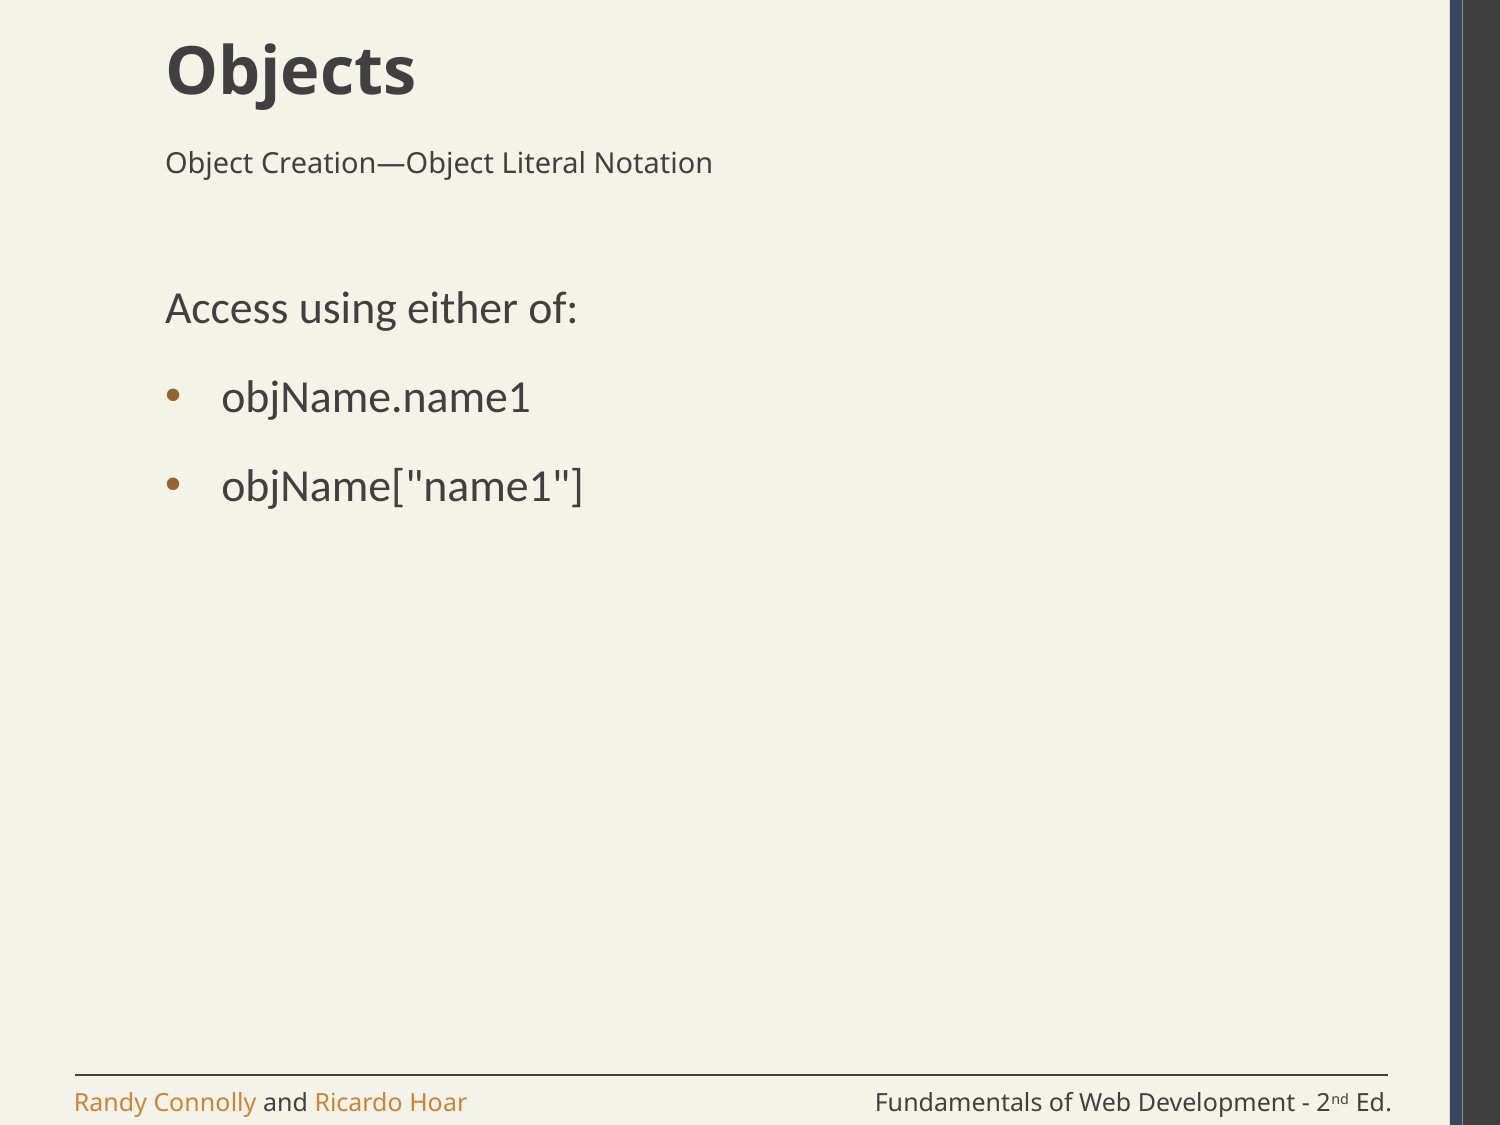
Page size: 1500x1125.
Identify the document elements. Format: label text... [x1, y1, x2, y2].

title Objects [150, 20, 1425, 188]
list Object Creation—Object Literal Notation [150, 137, 1200, 188]
list Access using either of: objName.name1 objName["name1"] [150, 270, 1200, 1013]
